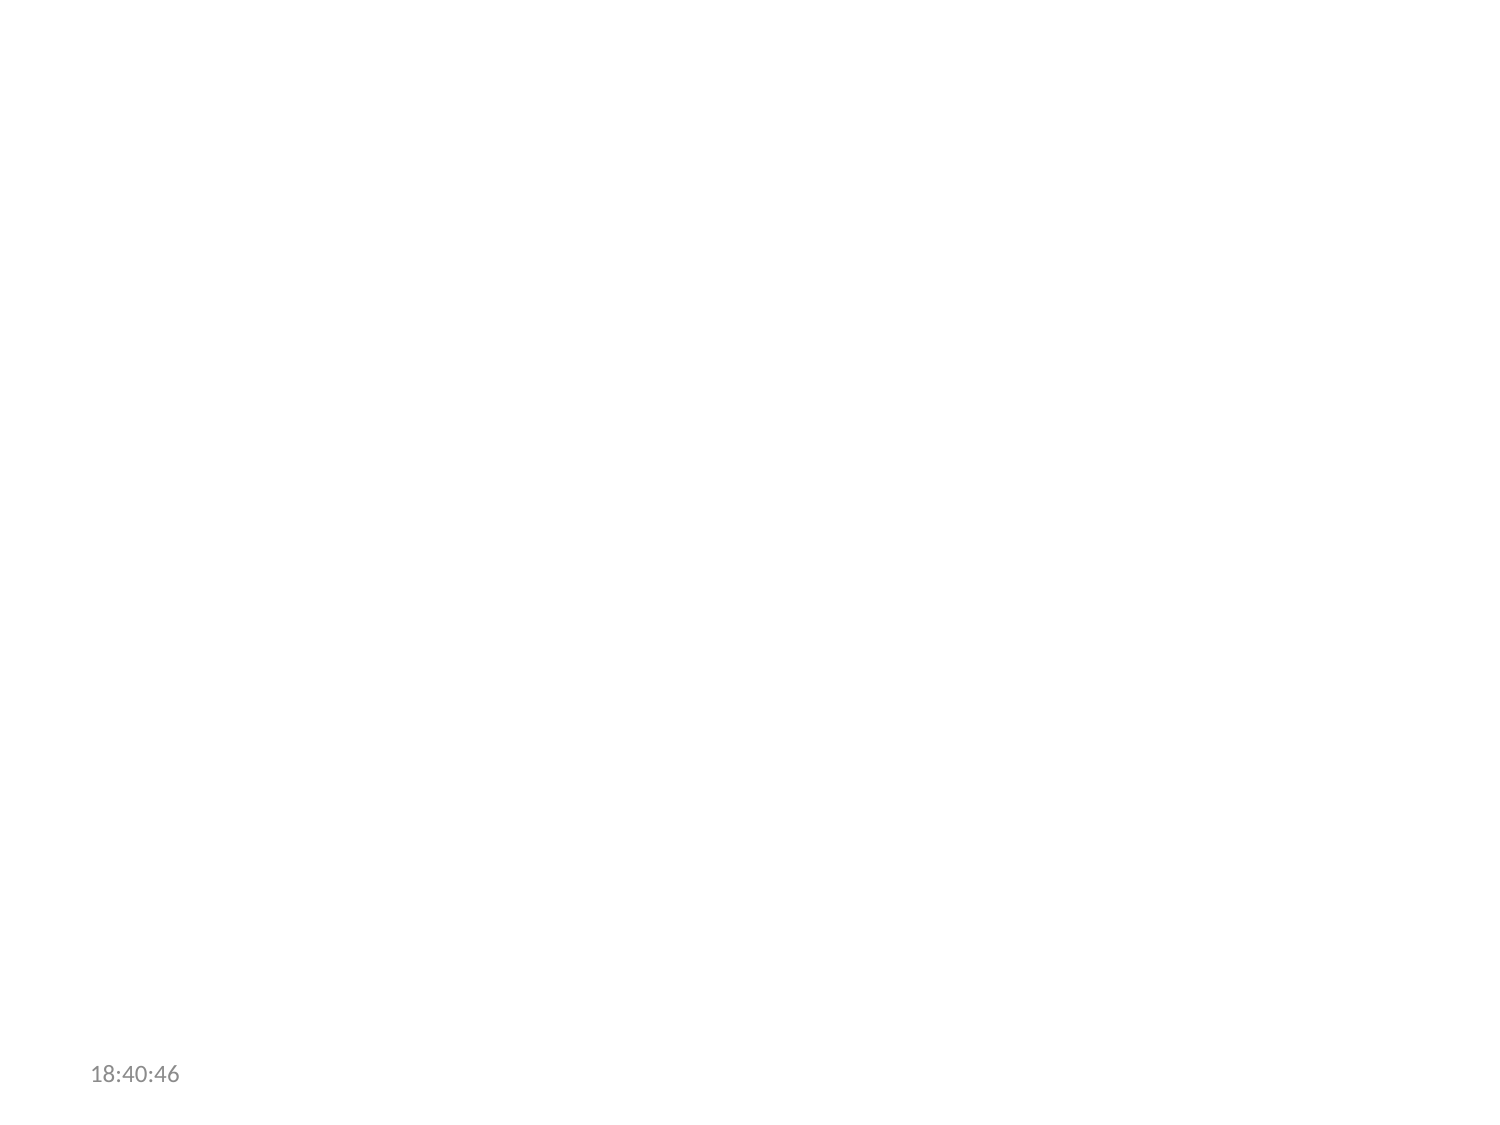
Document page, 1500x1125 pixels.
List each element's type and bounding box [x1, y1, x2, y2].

slide_number [75, 1042, 425, 1103]
